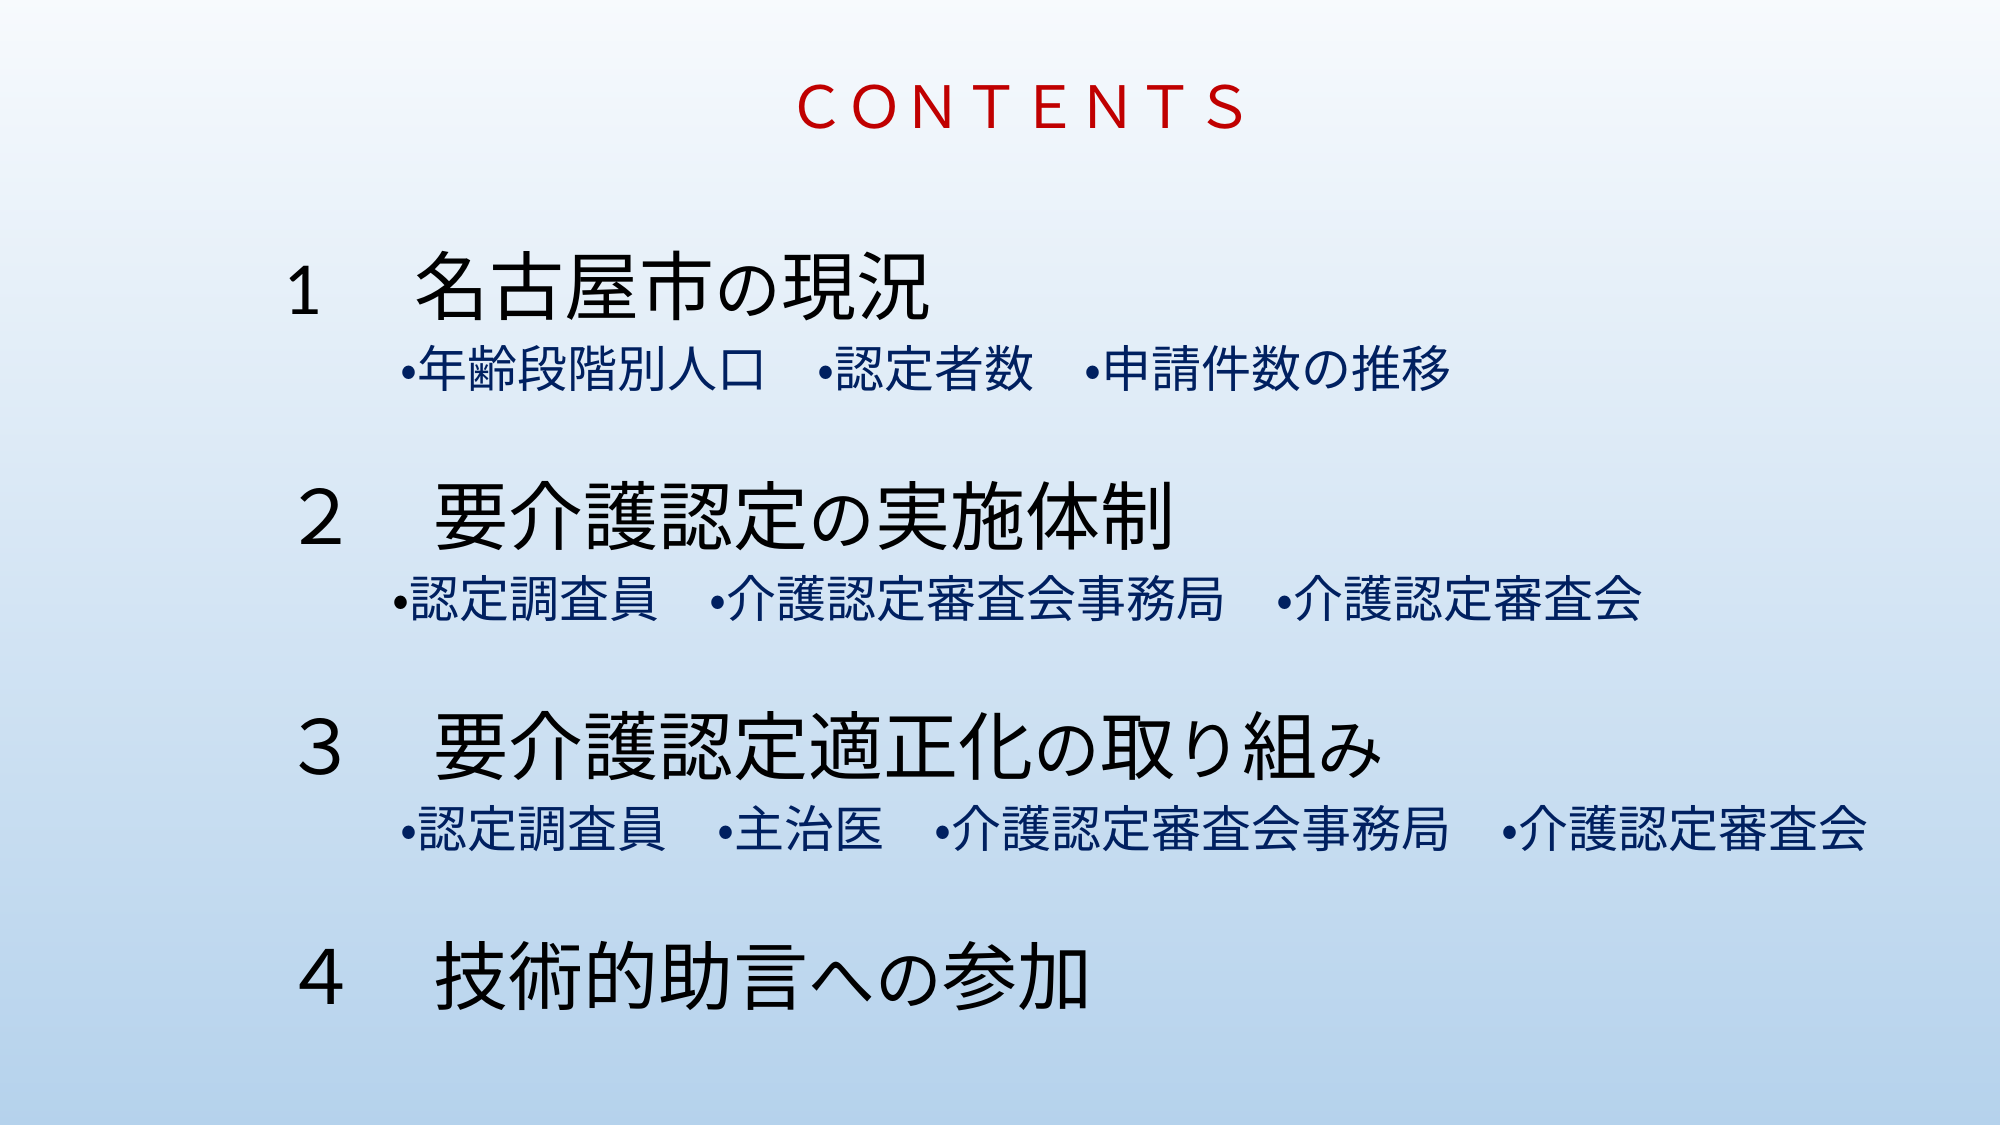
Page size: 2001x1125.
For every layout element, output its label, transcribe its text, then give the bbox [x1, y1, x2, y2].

text_box ＣＯＮＴＥＮＴＳ [772, 63, 1269, 148]
text_box 1 名古屋市の現況 ・年齢段階別人口 ・認定者数 ・申請件数の推移 ２ 要介護認定の実施体制 ・認定調査員 ・介護認定審査会事務局 ・介護認定審査会 ３ 要介護認定適正化の取り組み ・認定調査員 ・主治医 ・介護認定審査会事務局 ・介護認定審査会 ４ 技術的助言への参加 [269, 232, 1886, 1027]
